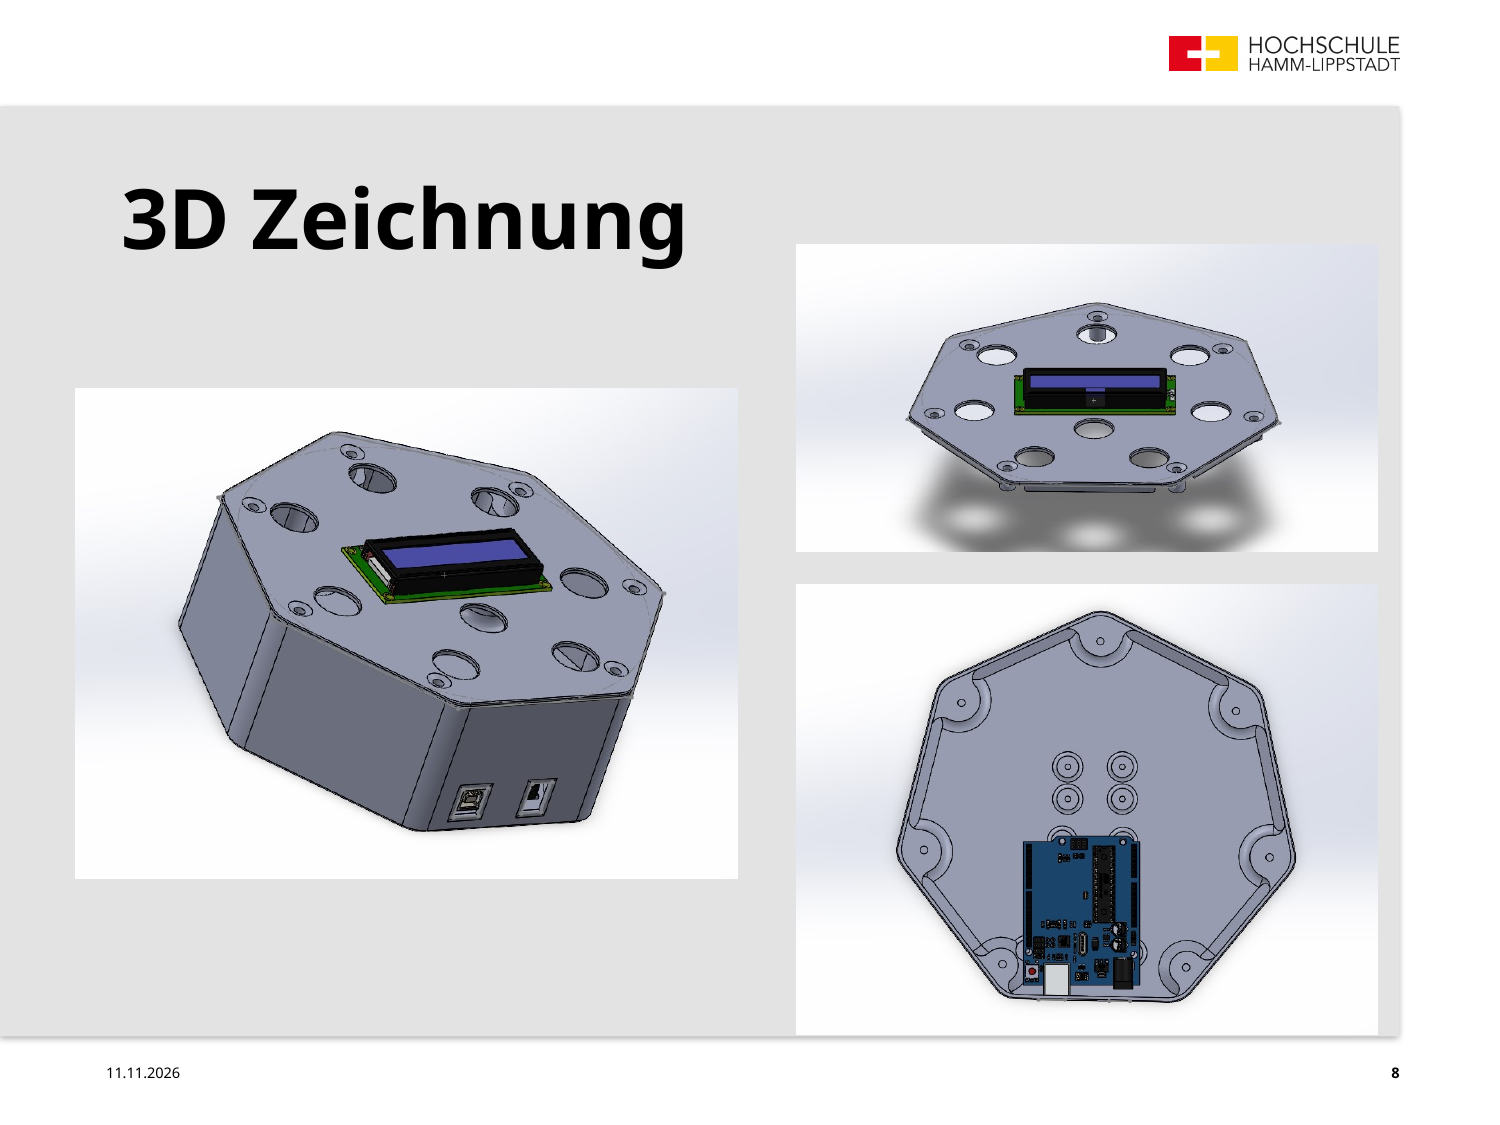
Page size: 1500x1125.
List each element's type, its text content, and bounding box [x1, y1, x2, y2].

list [796, 584, 1378, 1036]
picture [796, 244, 1378, 552]
picture [1169, 36, 1400, 71]
slide_number 8 [1049, 1065, 1400, 1084]
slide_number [106, 1065, 457, 1084]
title 3D Zeichnung [106, 122, 1366, 310]
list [74, 388, 738, 880]
